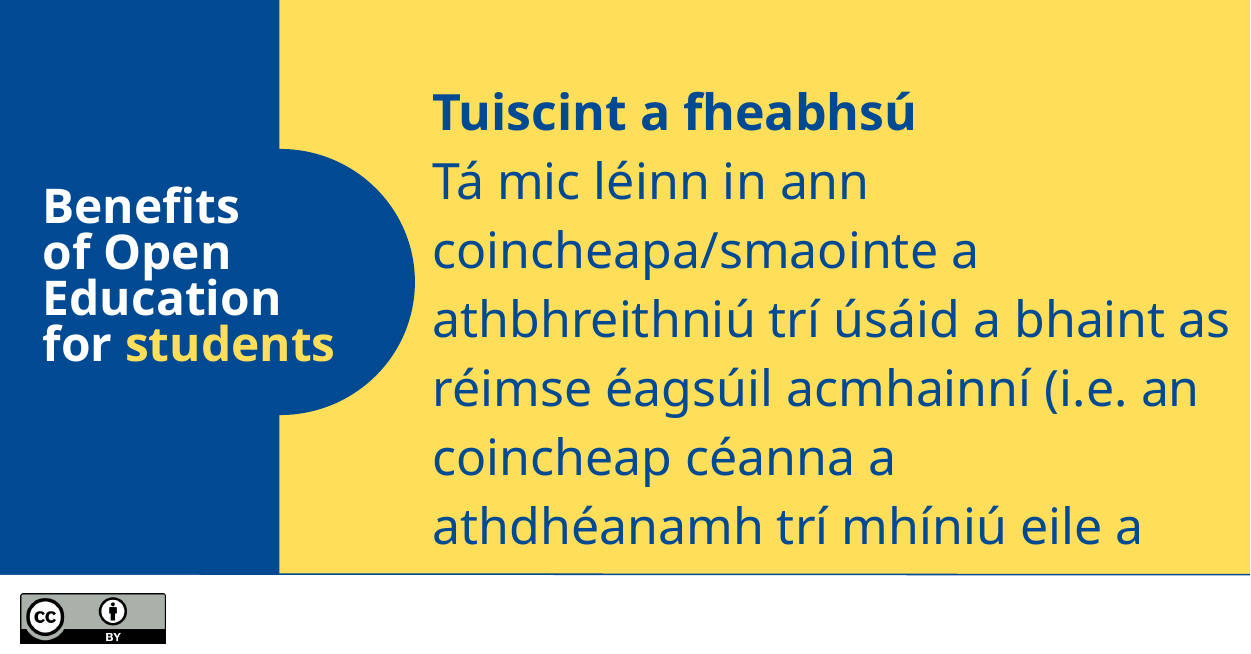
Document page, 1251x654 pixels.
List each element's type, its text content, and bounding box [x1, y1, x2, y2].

text_box [196, 386, 365, 416]
picture [20, 592, 166, 645]
text_box [0, 582, 1250, 654]
text_box [368, 181, 415, 383]
text_box Benefits of Open Education for students [27, 171, 368, 386]
text_box Tuiscint a fheabhsú Tá mic léinn in ann coincheapa/smaointe a athbhreithniú trí úsáid a bhaint as réimse éagsúil acmhainní (i.e. an coincheap céanna a athdhéanamh trí mhíniú eile a úsáid). [417, 56, 1250, 572]
text_box [206, 148, 355, 171]
text_box [0, 0, 280, 573]
